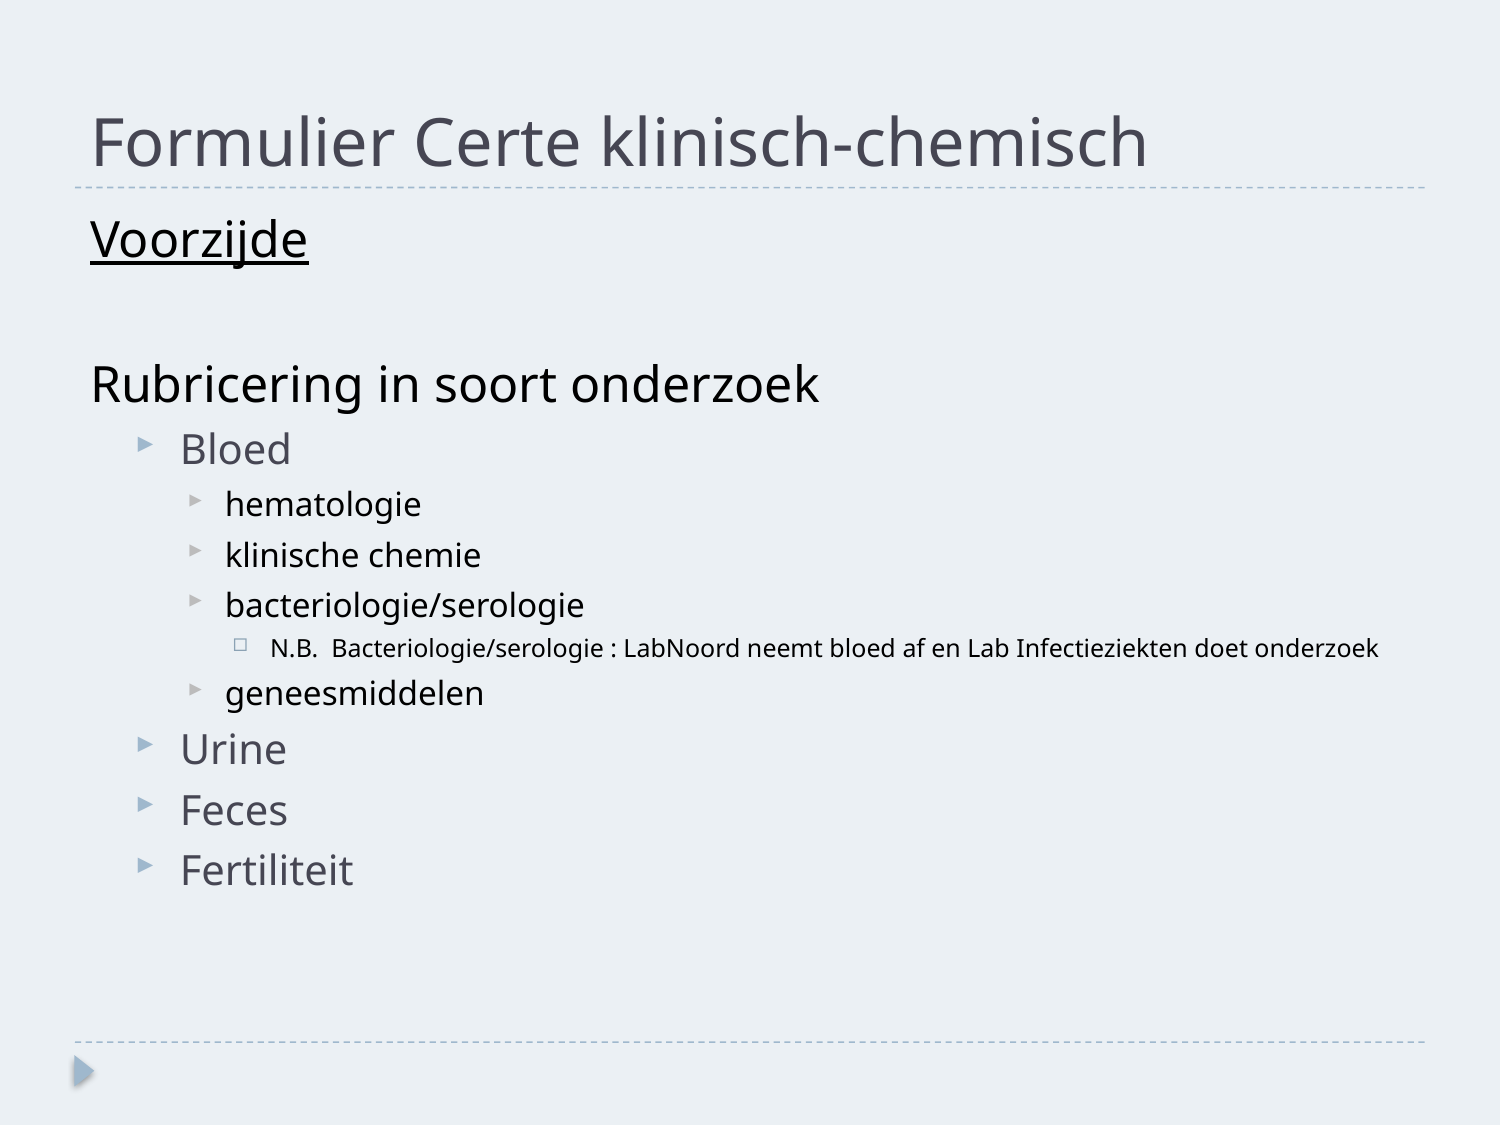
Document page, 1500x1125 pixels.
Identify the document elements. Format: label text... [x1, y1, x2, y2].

title Formulier Certe klinisch-chemisch [74, 24, 1426, 188]
list Voorzijde Rubricering in soort onderzoek Bloed hematologie klinische chemie bacteriologie/serologie N.B. Bacteriologie/serologie : LabNoord neemt bloed af en Lab Infectieziekten doet onderzoek geneesmiddelen Urine Feces Fertiliteit [74, 199, 1426, 1011]
